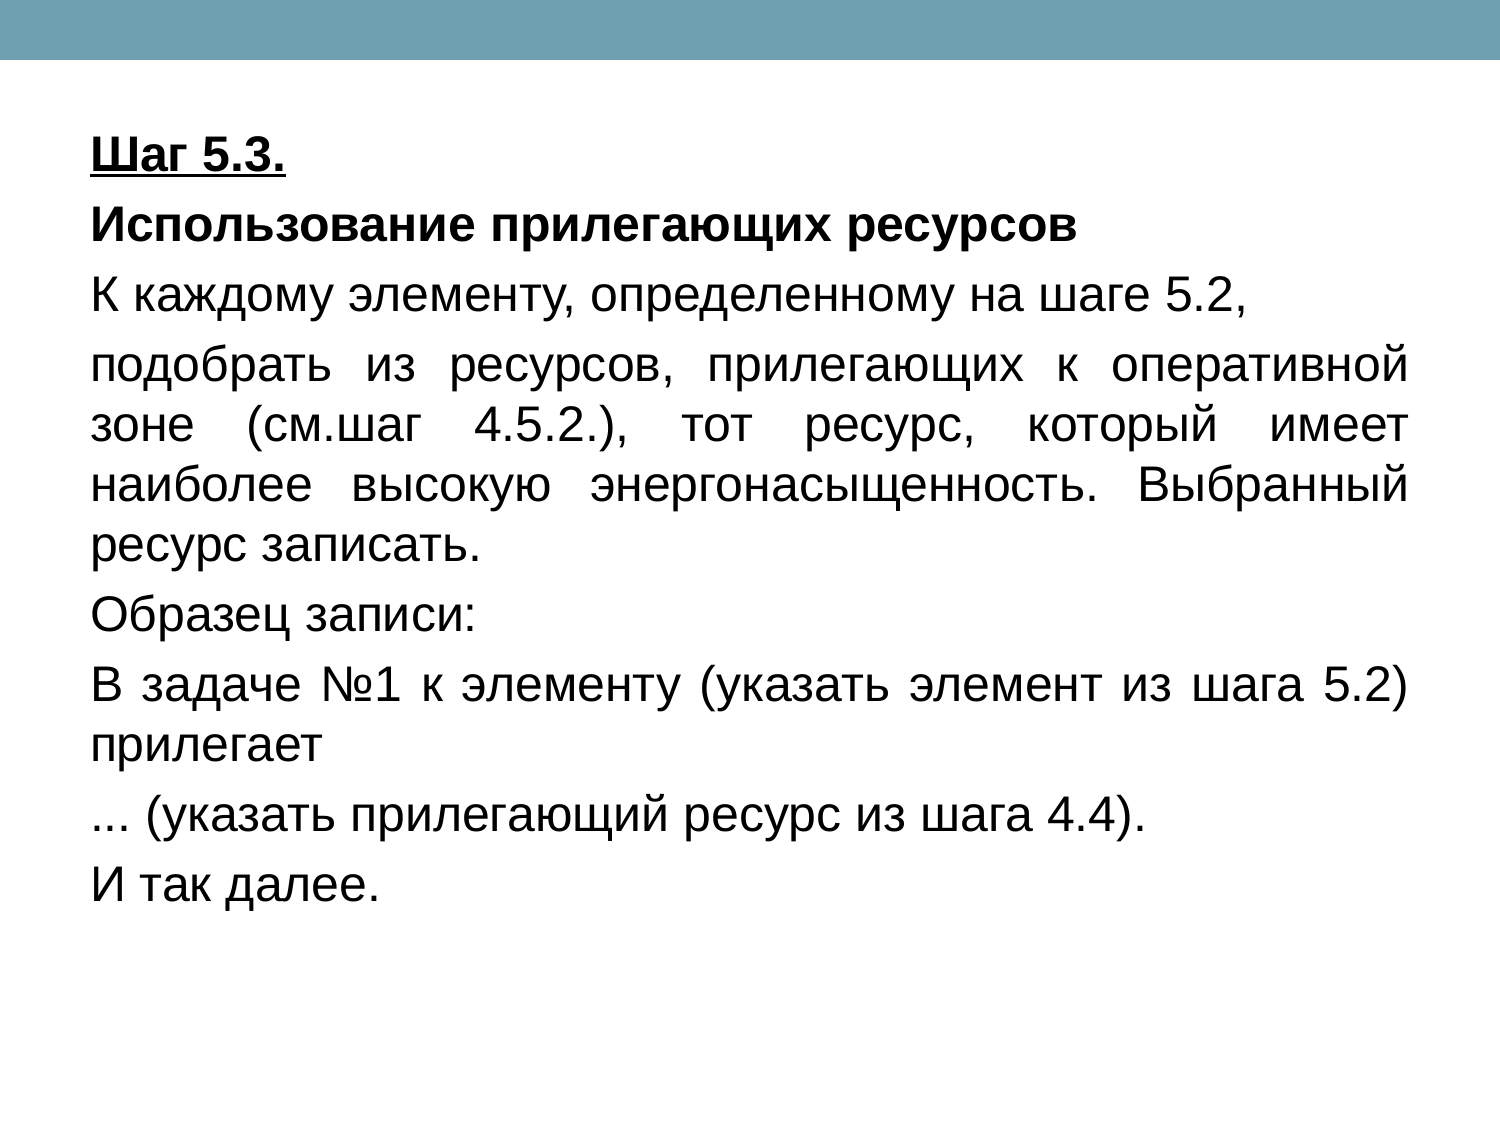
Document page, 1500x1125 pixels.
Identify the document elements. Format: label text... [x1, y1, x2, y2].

list Шаг 5.3. Использование прилегающих ресурсов К каждому элементу, определенному на шаге 5.2, подобрать из ресурсов, прилегающих к оперативной зоне (см.шаг 4.5.2.), тот ресурс, который имеет наиболее высокую энергонасыщенность. Выбранный ресурс записать. Образец записи: В задаче №1 к элементу (указать элемент из шага 5.2) прилегает ... (указать прилегающий ресурс из шага 4.4). И так далее. [75, 113, 1425, 1063]
